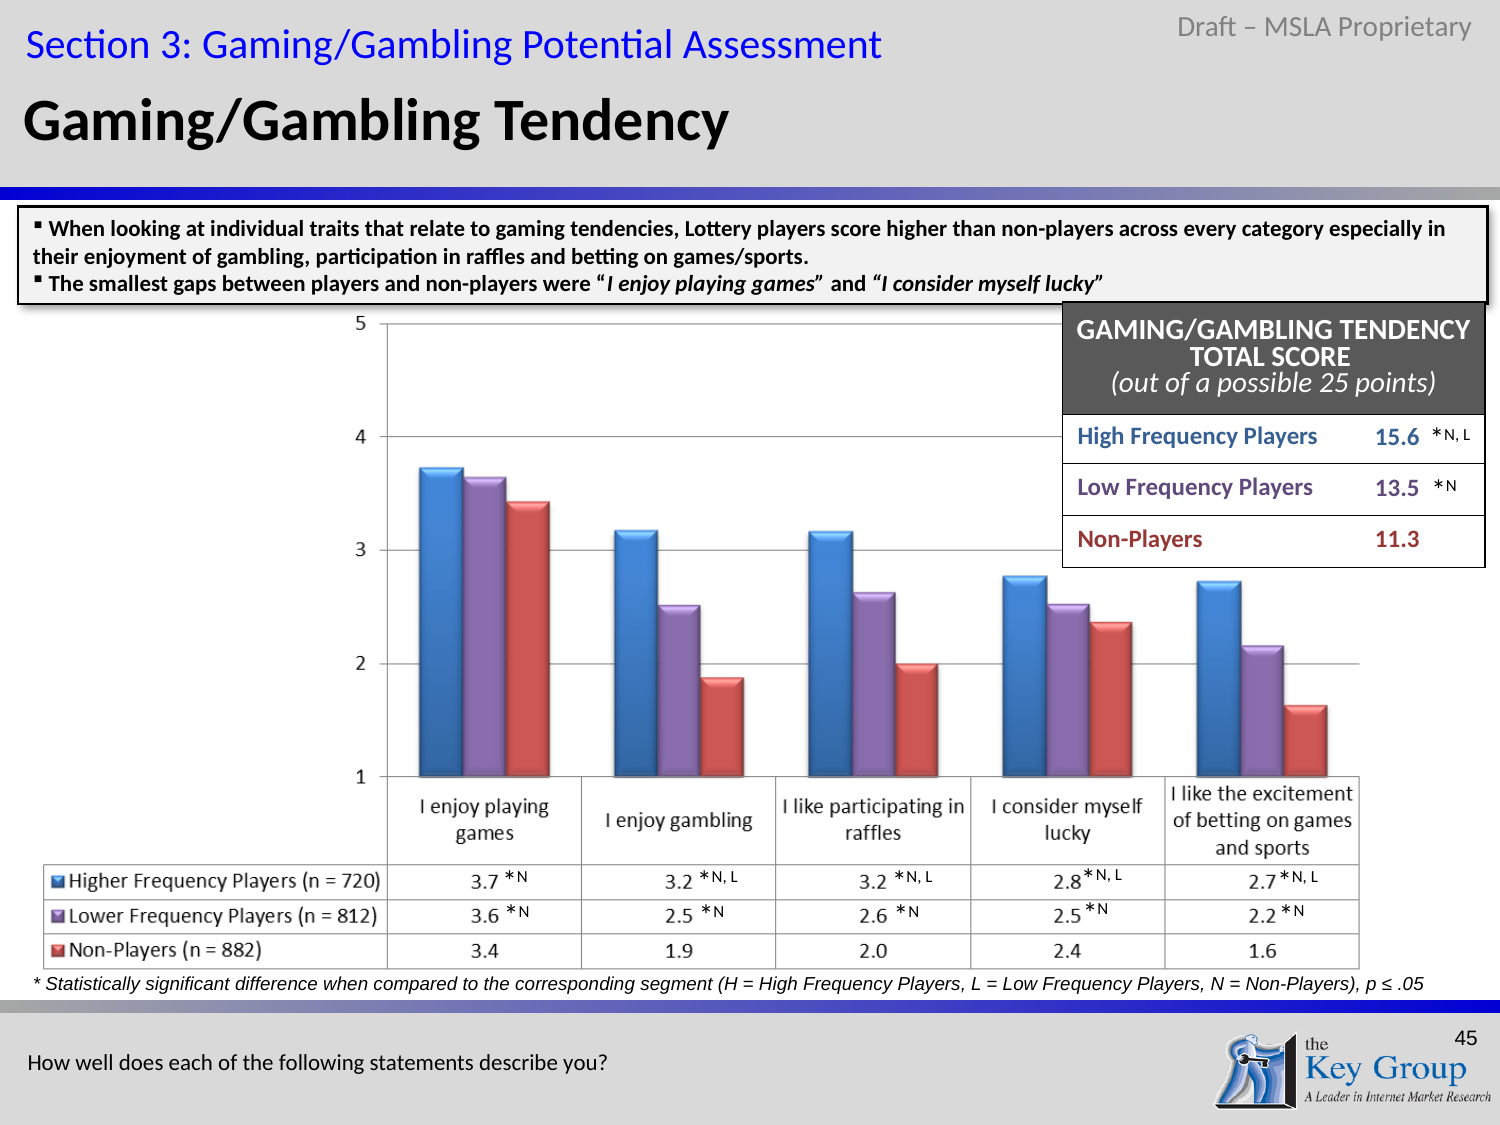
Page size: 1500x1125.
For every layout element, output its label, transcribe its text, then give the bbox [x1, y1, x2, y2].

text_box *N, L [1414, 412, 1500, 463]
picture [1212, 1017, 1500, 1111]
text_box Draft – MSLA Proprietary [1162, 0, 1500, 50]
table_cell 13.5 [1388, 464, 1484, 515]
text_box *N [1416, 463, 1500, 514]
table_cell 47% [920, 188, 925, 200]
table_header GAMING/GAMBLING TENDENCY TOTAL SCORE (out of a possible 25 points) [1387, 303, 1484, 414]
table_cell 15.6 [1388, 415, 1414, 463]
text_box * Statistically significant difference when compared to the corresponding segment (H = High Frequency Players, L = Low Frequency Players, N = Non-Players), p ≤ .05 [0, 964, 1438, 1025]
list Gaming/Gambling Tendency [8, 72, 1500, 161]
list How well does each of the following statements describe you? [12, 1039, 1188, 1088]
table_cell 11.3 [1388, 516, 1484, 567]
picture [6, 299, 1384, 979]
text_box When looking at individual traits that relate to gaming tendencies, Lottery players score higher than non-players across every category especially in their enjoyment of gambling, participation in raffles and betting on games/sports. The smallest gaps between players and non-players were “I enjoy playing games” and “I consider myself lucky” [18, 206, 1488, 304]
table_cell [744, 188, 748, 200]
list Section 3: Gaming/Gambling Potential Assessment [10, 9, 1500, 72]
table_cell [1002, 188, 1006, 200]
